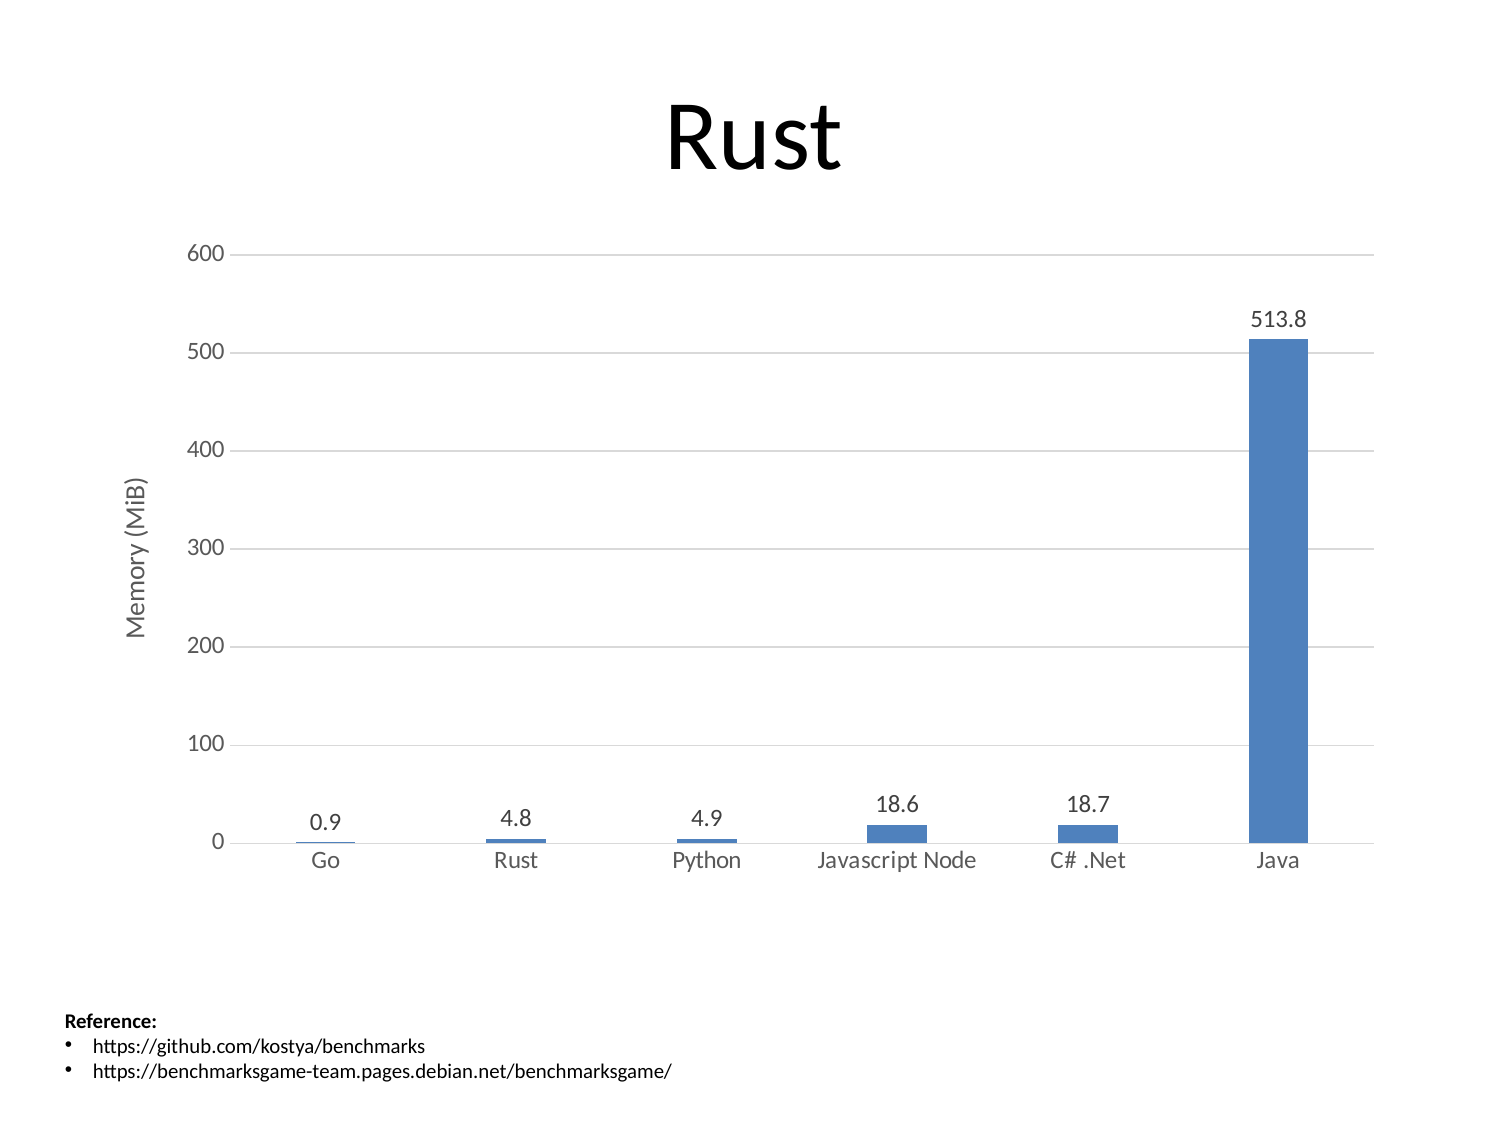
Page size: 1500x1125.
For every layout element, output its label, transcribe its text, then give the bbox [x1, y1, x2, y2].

chart [87, 228, 1401, 888]
text_box Rust [85, 62, 1423, 198]
text_box Reference: https://github.com/kostya/benchmarks https://benchmarksgame-team.pages.debian.net/benchmarksgame/ [50, 999, 1450, 1090]
